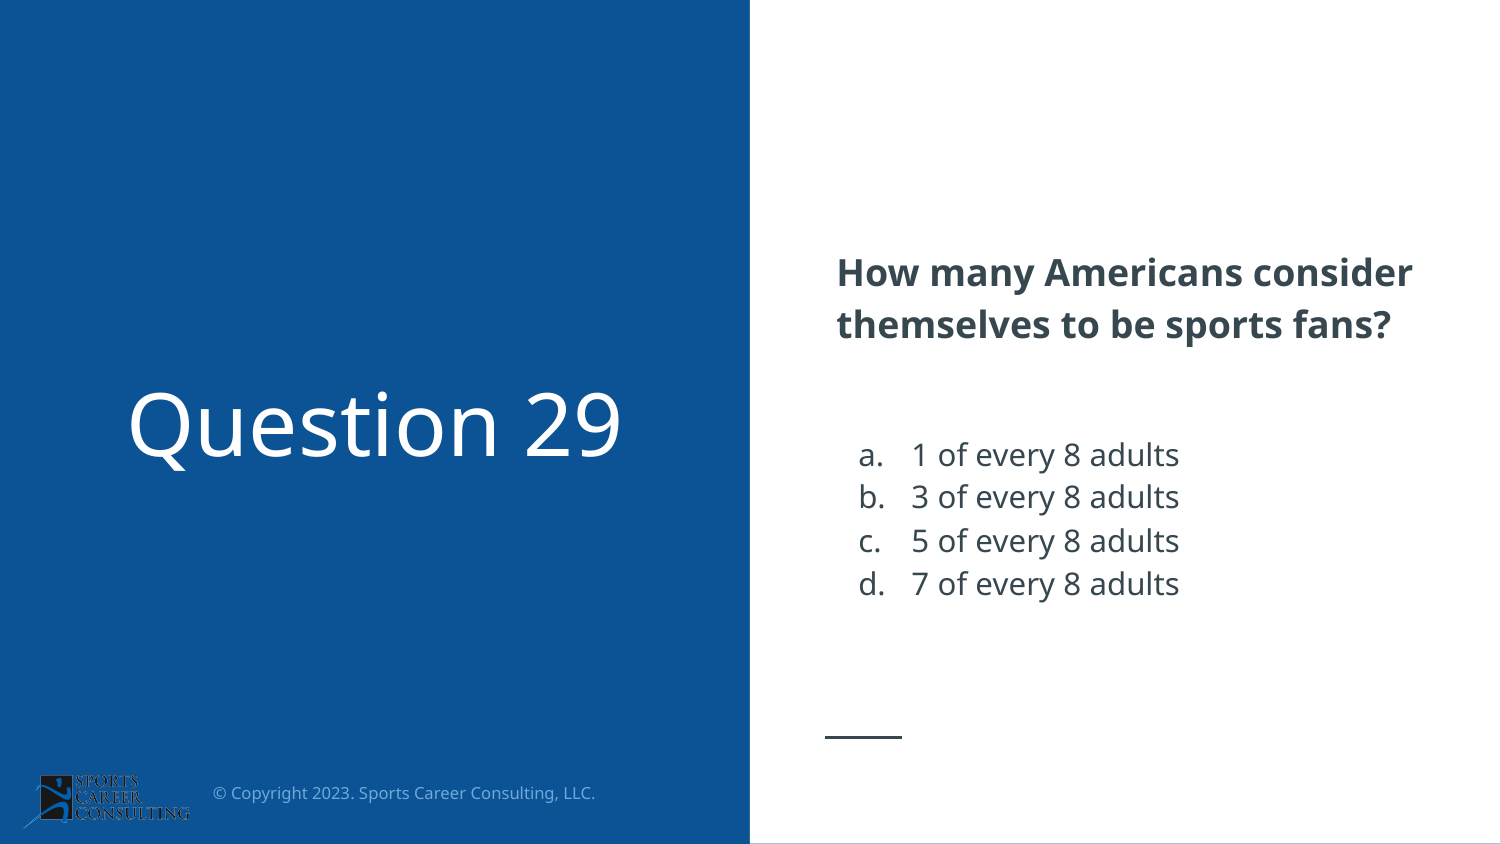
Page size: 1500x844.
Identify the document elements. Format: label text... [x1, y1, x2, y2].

title Question 29 [43, 298, 708, 546]
picture [22, 774, 190, 829]
list How many Americans consider themselves to be sports fans? 1 of every 8 adults 3 of every 8 adults 5 of every 8 adults 7 of every 8 adults [821, 118, 1486, 725]
text_box © Copyright 2023. Sports Career Consulting, LLC. [197, 767, 750, 838]
